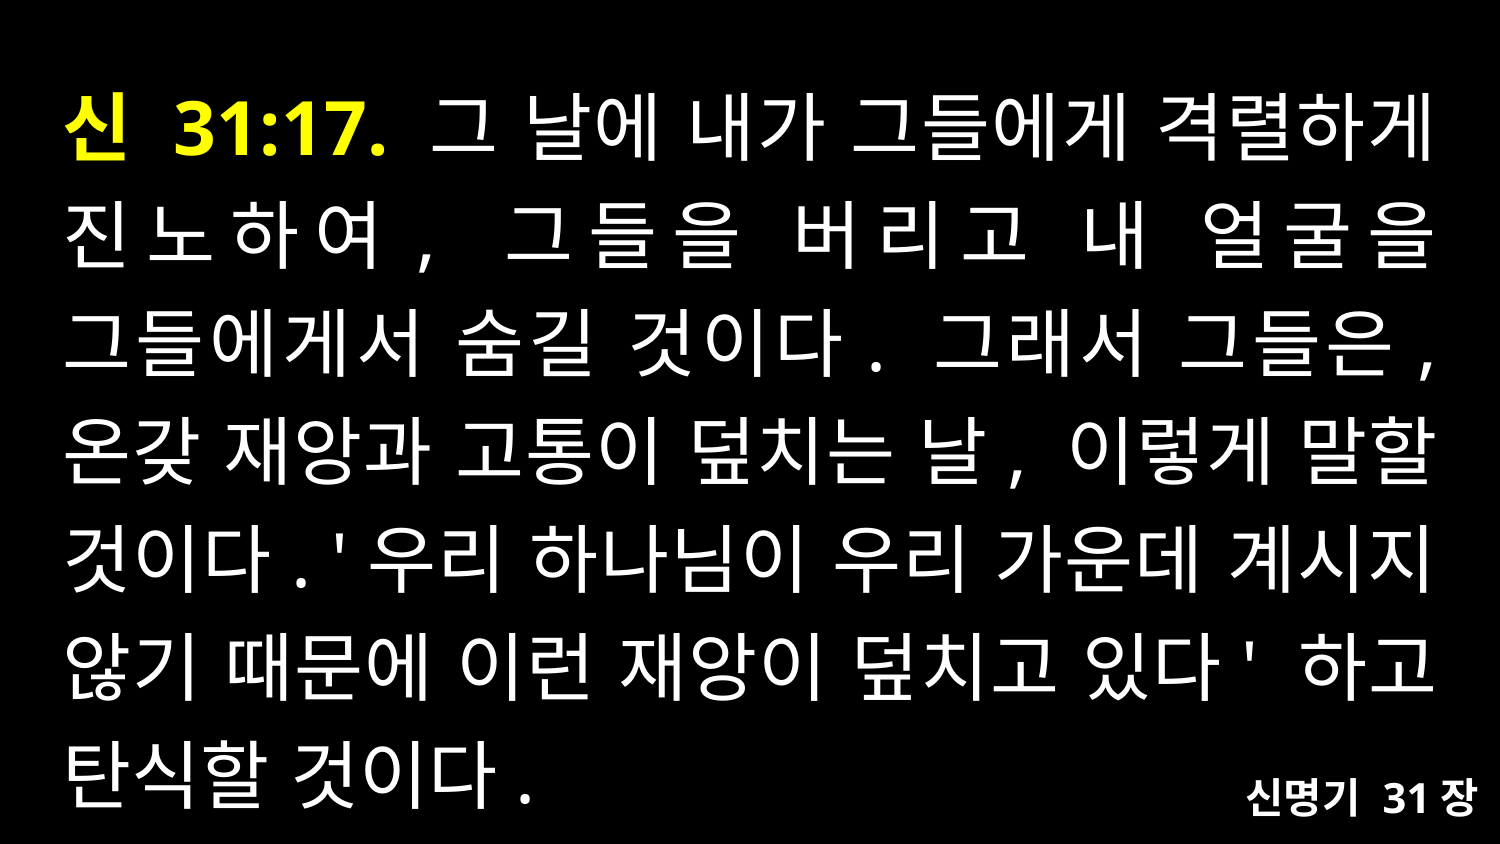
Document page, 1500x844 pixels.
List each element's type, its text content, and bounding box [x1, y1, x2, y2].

subtitle 신명기 31장 [916, 770, 1500, 844]
title 신 31:17. 그 날에 내가 그들에게 격렬하게 진노하여, 그들을 버리고 내 얼굴을 그들에게서 숨길 것이다. 그래서 그들은, 온갖 재앙과 고통이 덮치는 날, 이렇게 말할 것이다. '우리 하나님이 우리 가운데 계시지 않기 때문에 이런 재앙이 덮치고 있다' 하고 탄식할 것이다. [0, 0, 1500, 844]
